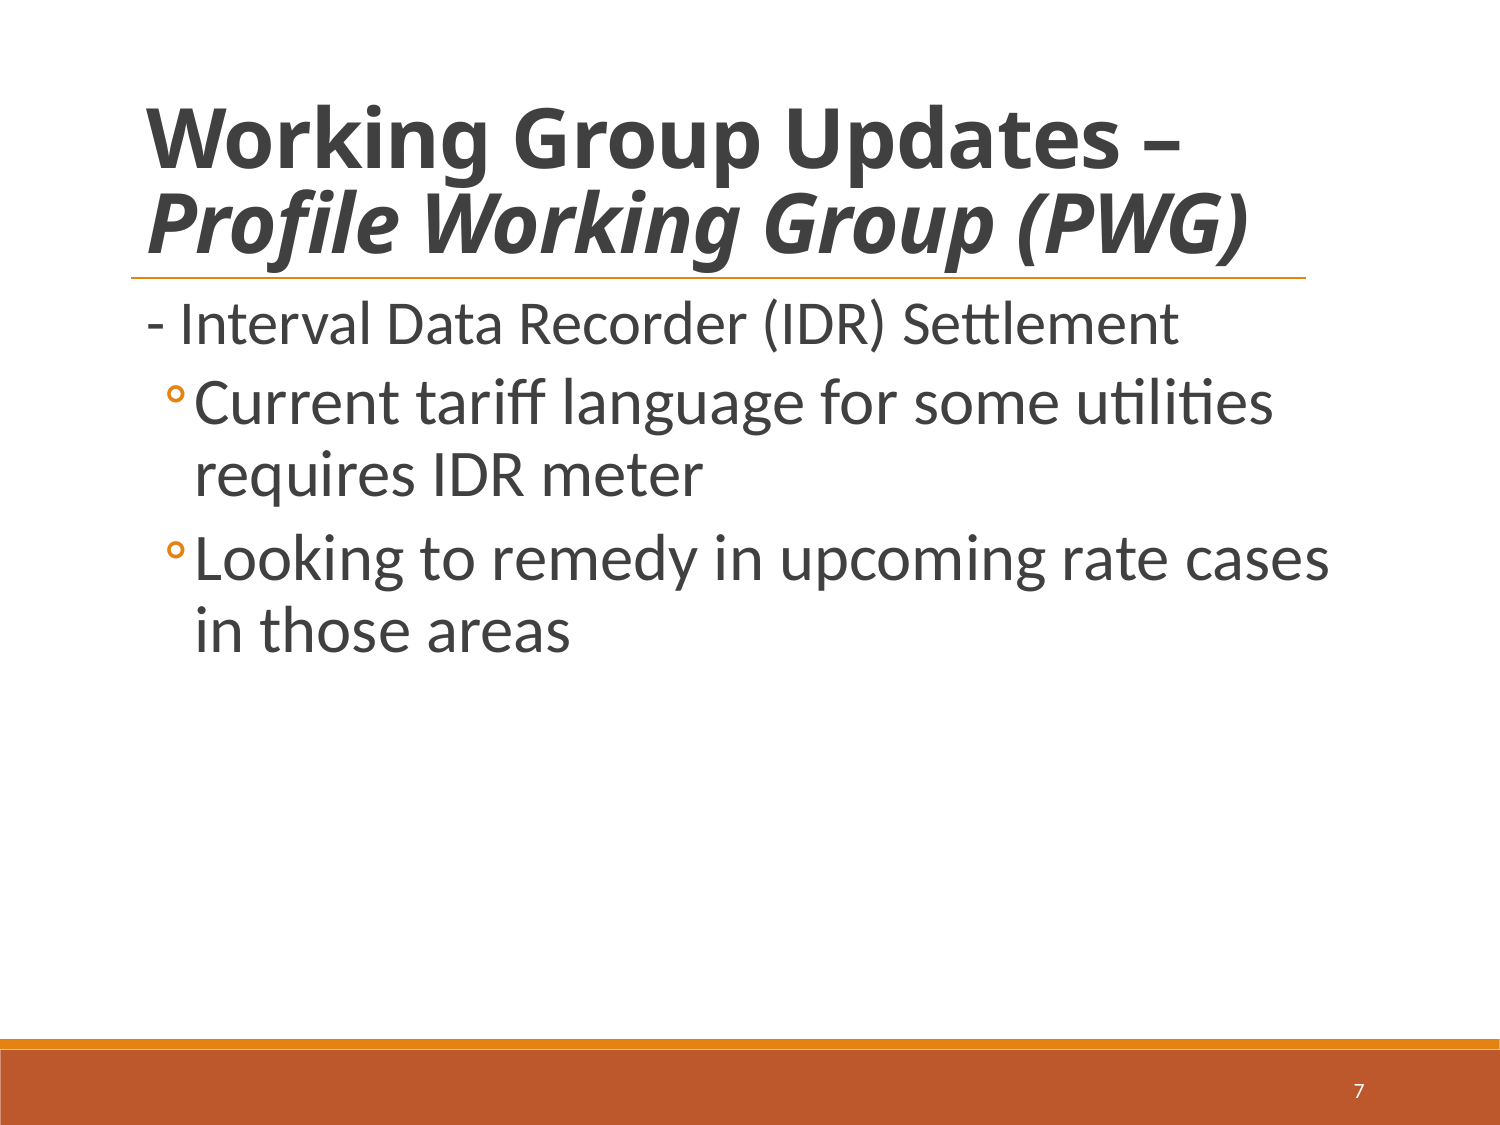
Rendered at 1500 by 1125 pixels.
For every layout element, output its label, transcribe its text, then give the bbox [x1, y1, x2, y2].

list - Interval Data Recorder (IDR) Settlement Current tariff language for some utilities requires IDR meter Looking to remedy in upcoming rate cases in those areas [131, 283, 1369, 1003]
title Working Group Updates – Profile Working Group (PWG) [131, 37, 1369, 278]
slide_number 7 [1218, 1059, 1380, 1120]
